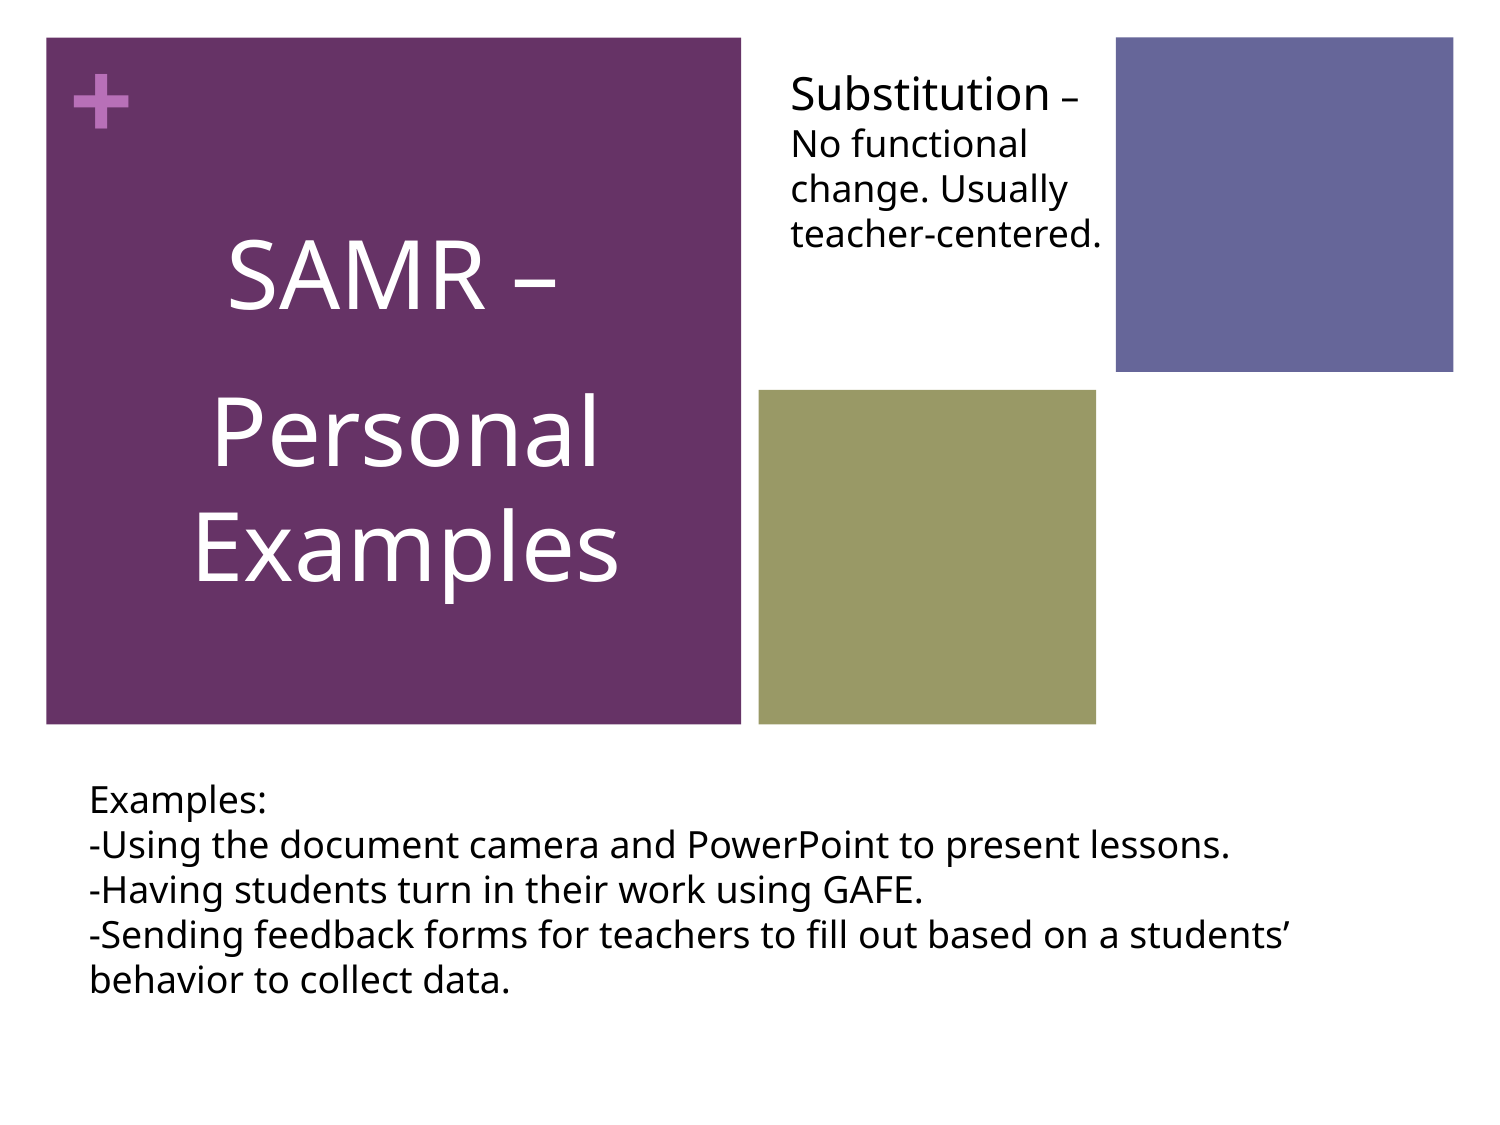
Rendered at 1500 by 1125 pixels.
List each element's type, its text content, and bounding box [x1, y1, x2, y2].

text_box Examples: -Using the document camera and PowerPoint to present lessons. -Having students turn in their work using GAFE. -Sending feedback forms for teachers to fill out based on a students’ behavior to collect data. [73, 768, 1427, 1008]
text_box Substitution – No functional change. Usually teacher-centered. [775, 57, 1121, 308]
list SAMR – Personal Examples [73, 206, 738, 627]
